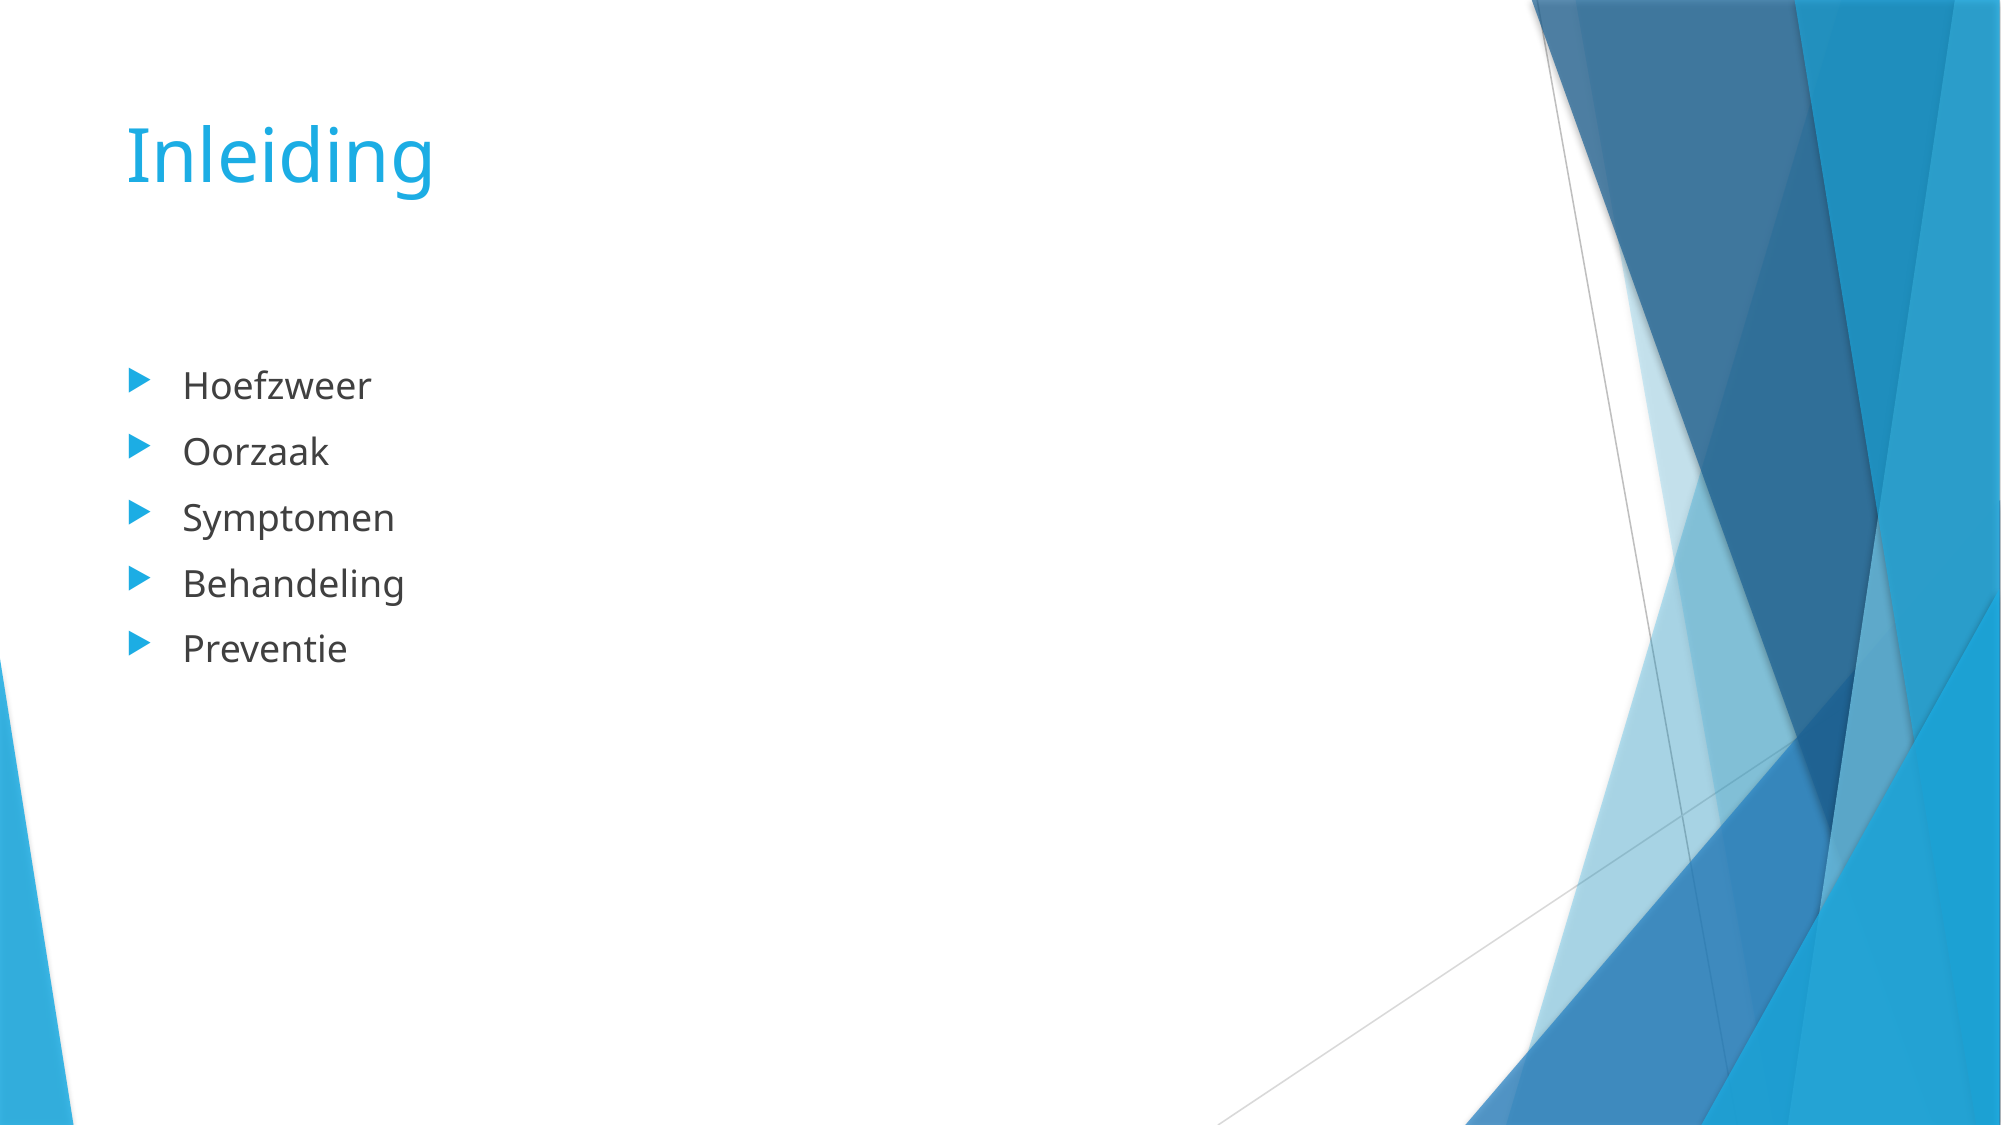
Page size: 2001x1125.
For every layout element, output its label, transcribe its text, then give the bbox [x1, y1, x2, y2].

title Inleiding [111, 99, 1522, 317]
list Hoefzweer Oorzaak Symptomen Behandeling Preventie [111, 354, 1522, 992]
